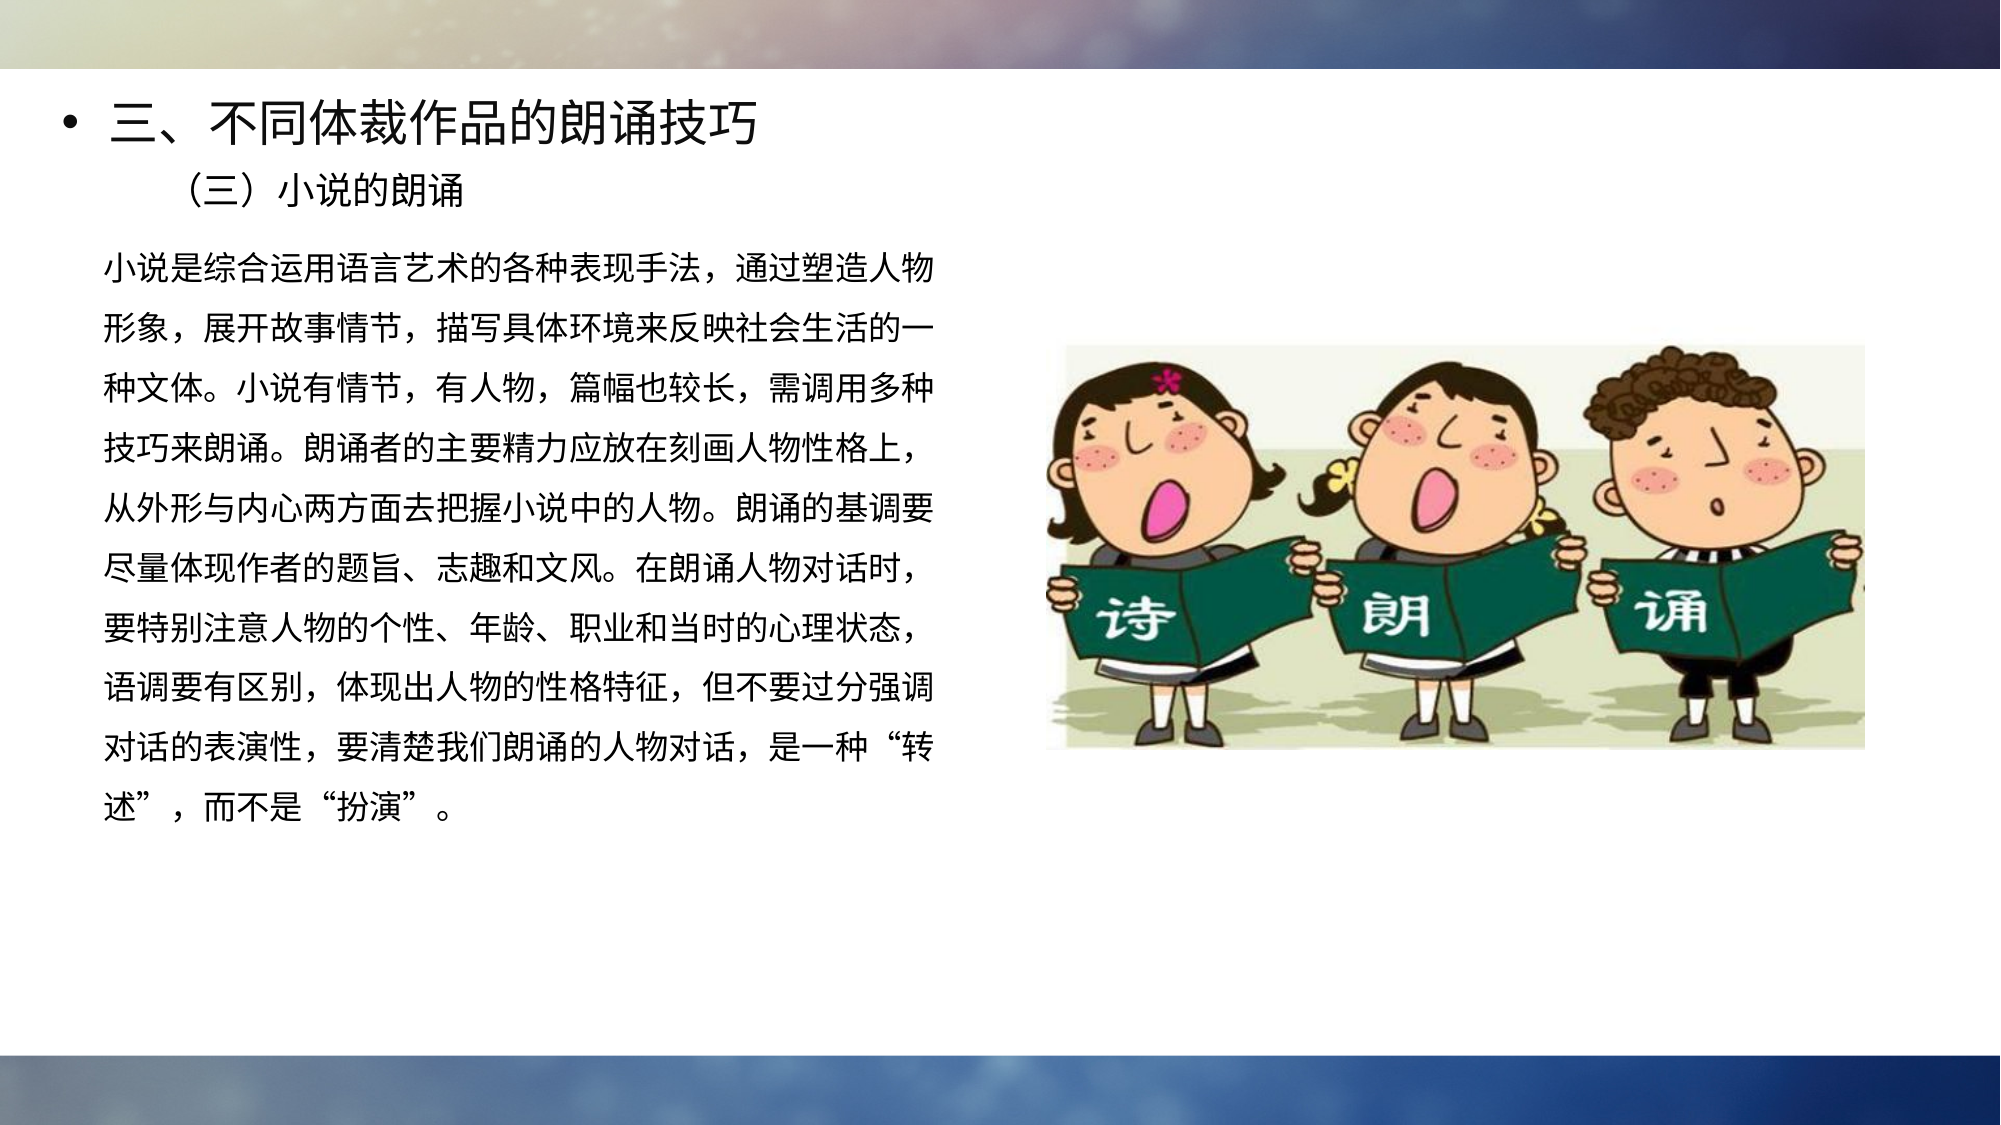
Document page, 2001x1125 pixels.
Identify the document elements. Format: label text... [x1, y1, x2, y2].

text_box 小说是综合运用语言艺术的各种表现手法，通过塑造人物形象，展开故事情节，描写具体环境来反映社会生活的一种文体。小说有情节，有人物，篇幅也较长，需调用多种技巧来朗诵。朗诵者的主要精力应放在刻画人物性格上，从外形与内心两方面去把握小说中的人物。朗诵的基调要尽量体现作者的题旨、志趣和文风。在朗诵人物对话时，要特别注意人物的个性、年龄、职业和当时的心理状态，语调要有区别，体现出人物的性格特征，但不要过分强调对话的表演性，要清楚我们朗诵的人物对话，是一种“转述”，而不是“扮演”。 [89, 220, 965, 834]
text_box 三、不同体裁作品的朗诵技巧 [46, 84, 1047, 160]
picture [0, 1056, 2000, 1125]
picture [0, 0, 2000, 69]
text_box （三）小说的朗诵 [150, 159, 481, 220]
picture [1046, 261, 1865, 750]
